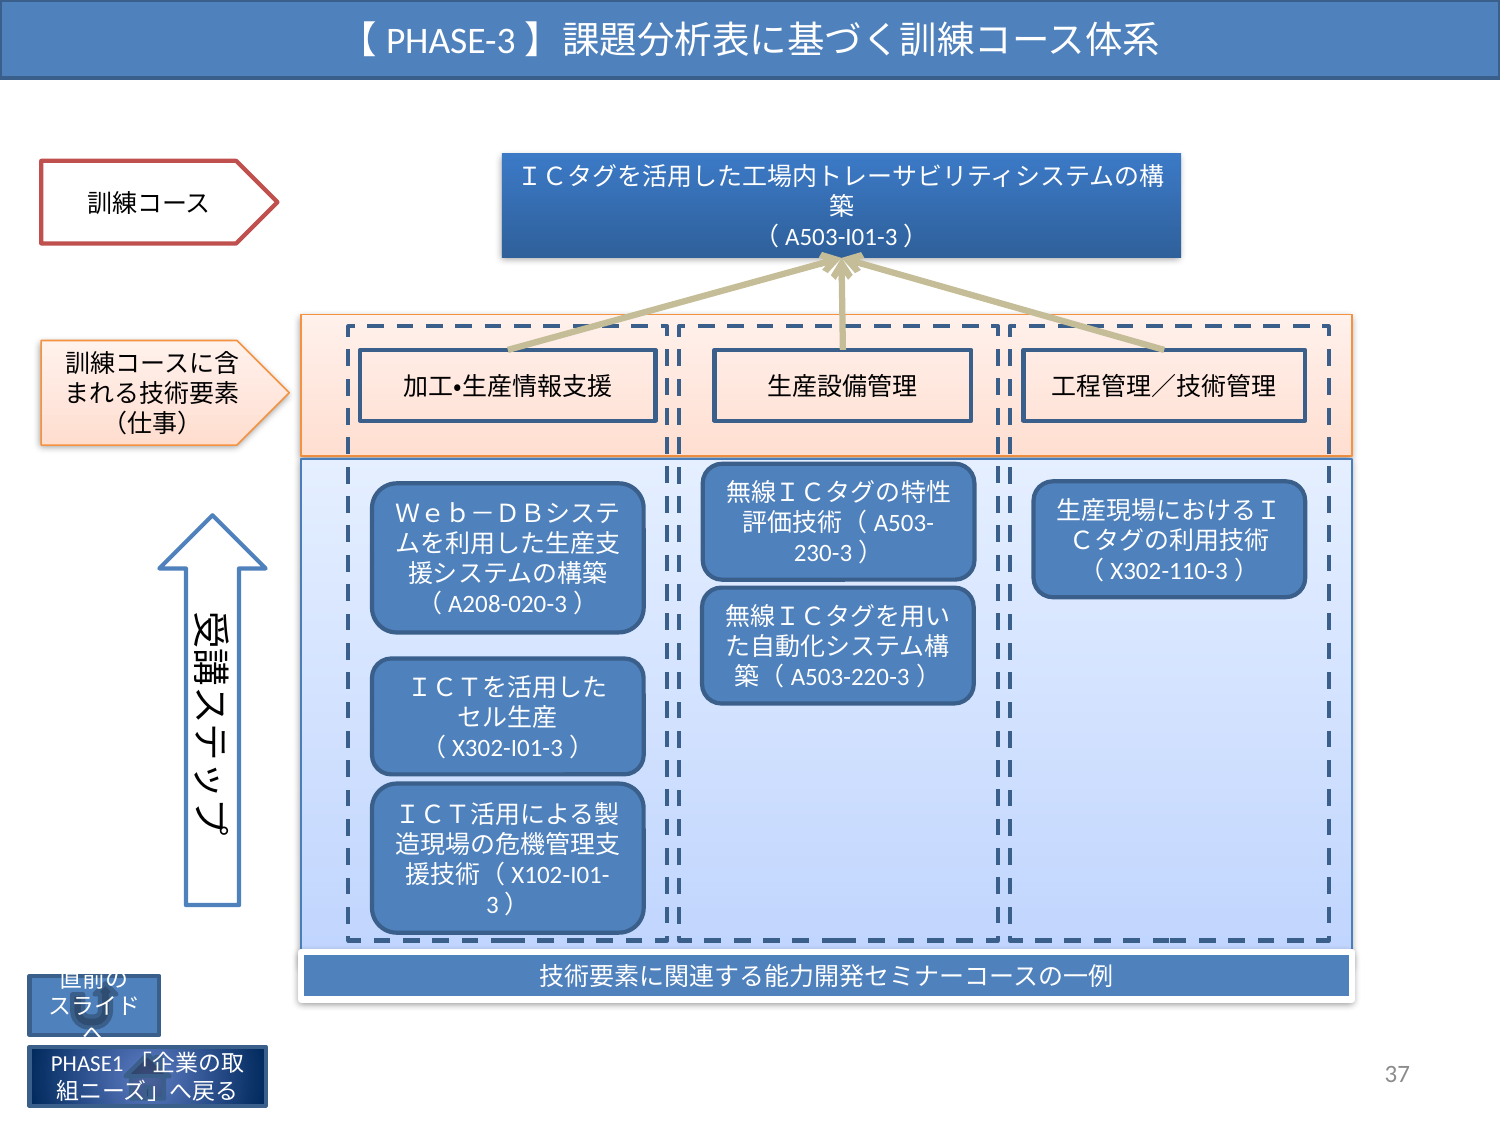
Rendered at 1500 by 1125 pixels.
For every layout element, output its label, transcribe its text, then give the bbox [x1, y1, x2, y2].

text_box 訓練コース [39, 158, 280, 246]
text_box Ｗｅｂ－ＤＢシステムを利用した生産支援システムの構築 （A208-020-3） [369, 481, 646, 635]
text_box [300, 458, 1353, 948]
text_box 【PHASE-3】課題分析表に基づく訓練コース体系 [0, 0, 1500, 80]
text_box 受講ステップ [157, 513, 268, 908]
text_box [1169, 314, 1353, 457]
text_box [999, 359, 1009, 456]
text_box 技術要素に関連する能力開発セミナーコースの一例 [298, 949, 1355, 1003]
text_box 訓練コースに含まれる技術要素 （仕事） [40, 339, 290, 446]
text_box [841, 243, 1165, 350]
text_box [668, 359, 679, 456]
text_box ＩＣＴ活用による製造現場の危機管理支援技術（X102-I01-3） [369, 781, 646, 935]
text_box PHASE1「企業の取組ニーズ」へ戻る [27, 1045, 268, 1108]
text_box [346, 324, 669, 943]
text_box ＩＣタグを活用した工場内トレーサビリティシステムの構築 （A503-I01-3） [501, 153, 1182, 258]
text_box [1008, 324, 1331, 943]
text_box [677, 358, 1000, 943]
text_box [300, 314, 502, 457]
text_box 直前の スライドへ [27, 974, 161, 1037]
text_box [507, 243, 839, 350]
text_box ＩＣＴを活用した セル生産 （X302-I01-3） [369, 656, 646, 777]
slide_number 37 [1074, 1042, 1425, 1103]
